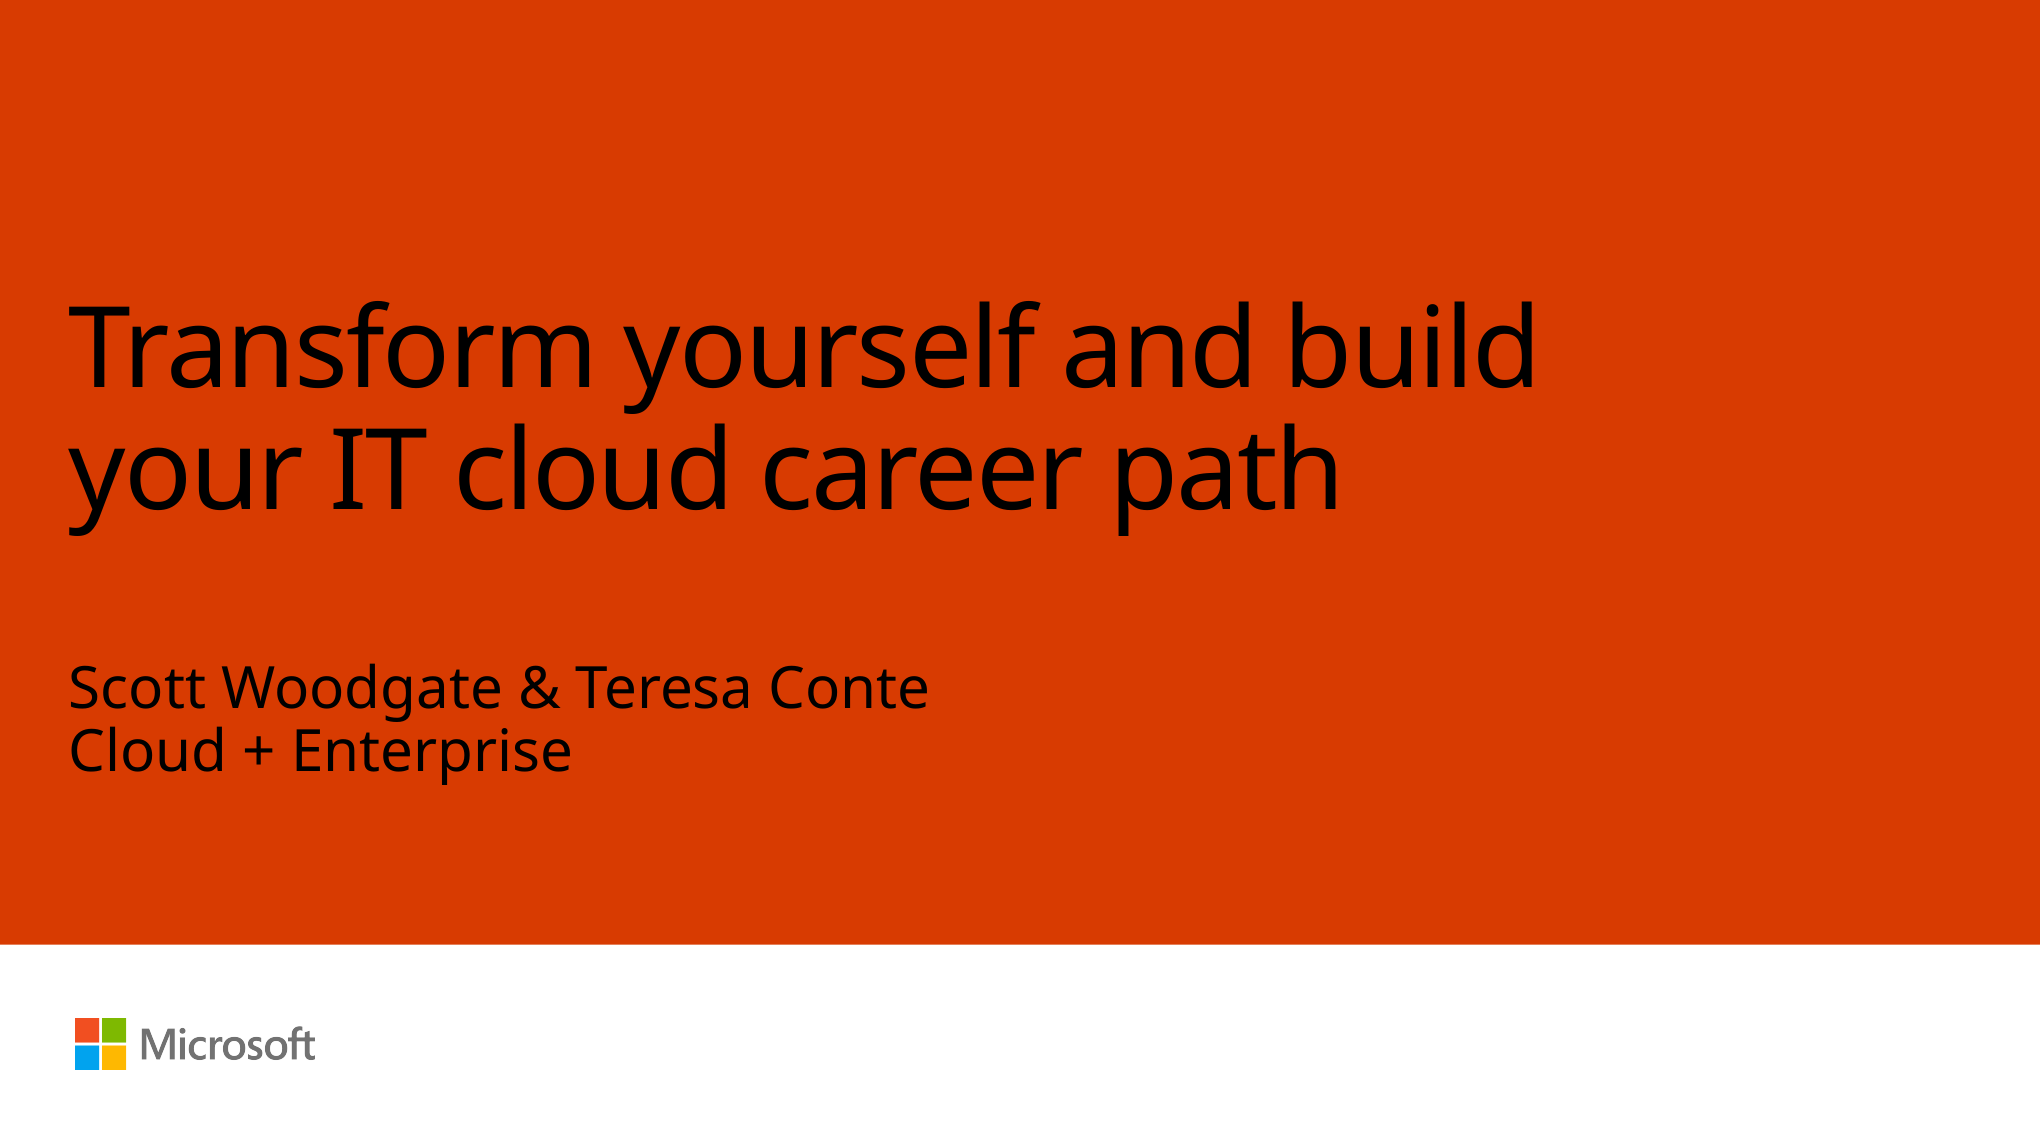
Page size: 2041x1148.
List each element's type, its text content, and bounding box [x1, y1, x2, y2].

list Scott Woodgate & Teresa Conte Cloud + Enterprise [45, 640, 1246, 941]
picture [75, 1018, 315, 1070]
title Transform yourself and build your IT cloud career path [45, 275, 1683, 576]
